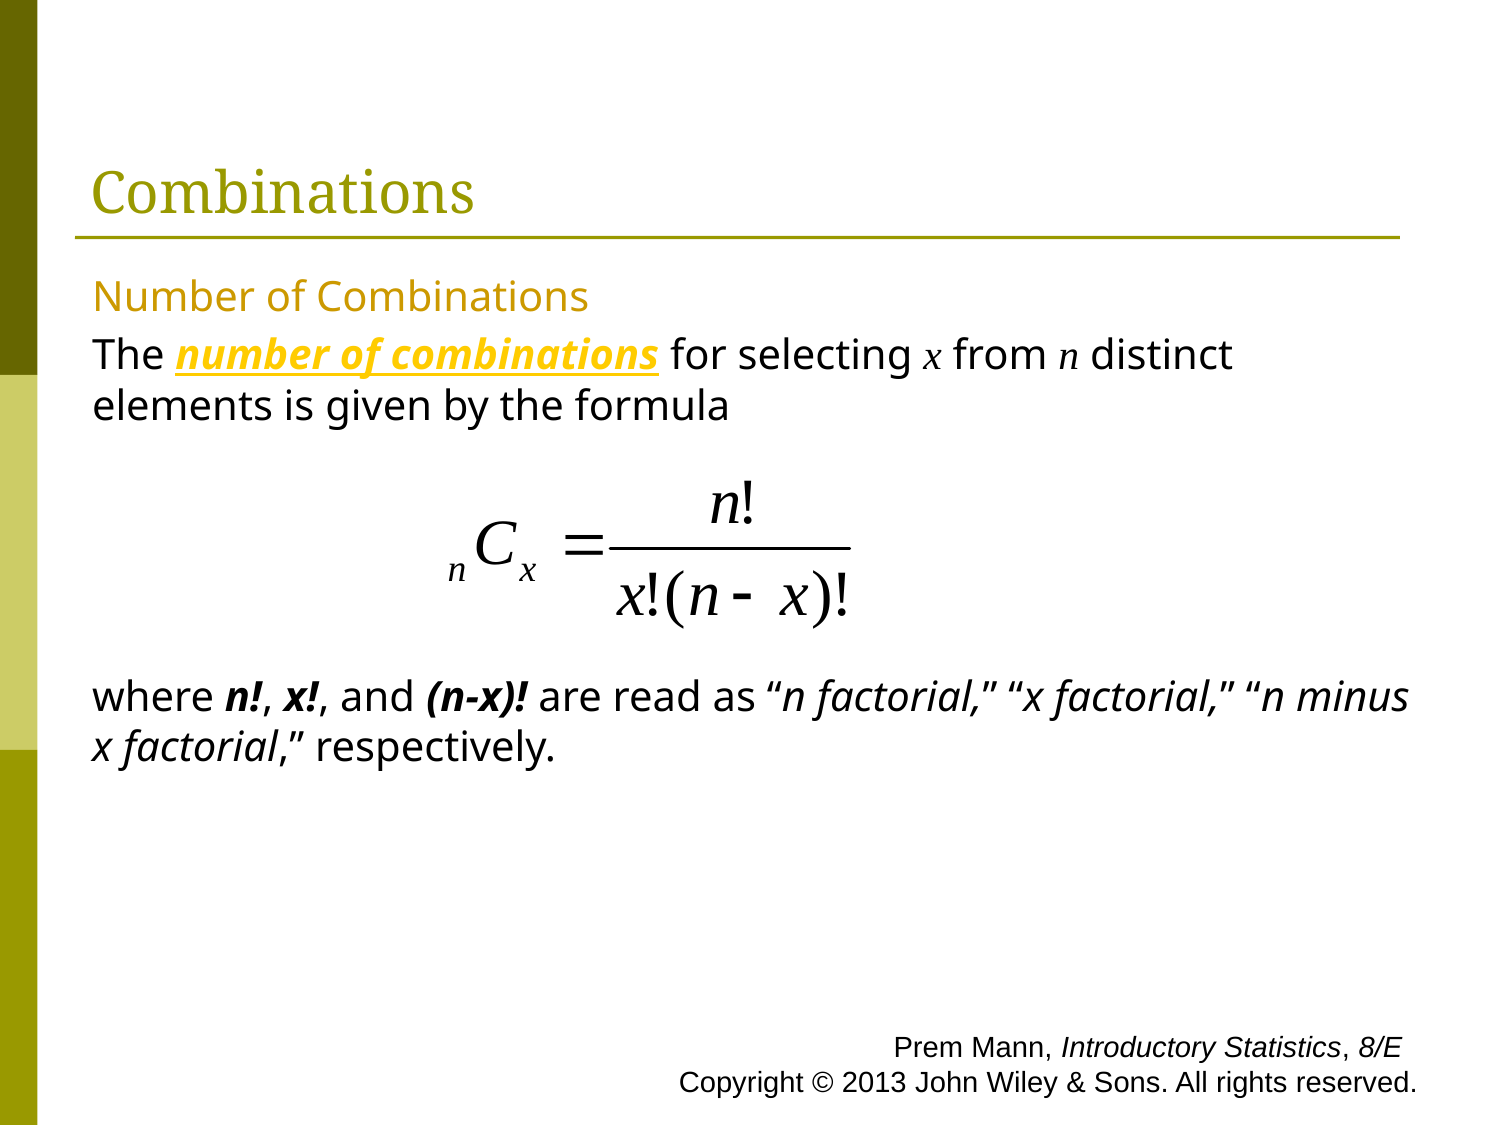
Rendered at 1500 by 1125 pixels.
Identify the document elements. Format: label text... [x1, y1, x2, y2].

list Number of Combinations The number of combinations for selecting x from n distinct elements is given by the formula where n!, x!, and (n-x)! are read as “n factorial,” “x factorial,” “n minus x factorial,” respectively. [20, 262, 1425, 1002]
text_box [437, 462, 863, 641]
title Combinations [75, 45, 1425, 233]
text_box Prem Mann, Introductory Statistics, 8/E Copyright © 2013 John Wiley & Sons. All rights reserved. [664, 1020, 1449, 1106]
